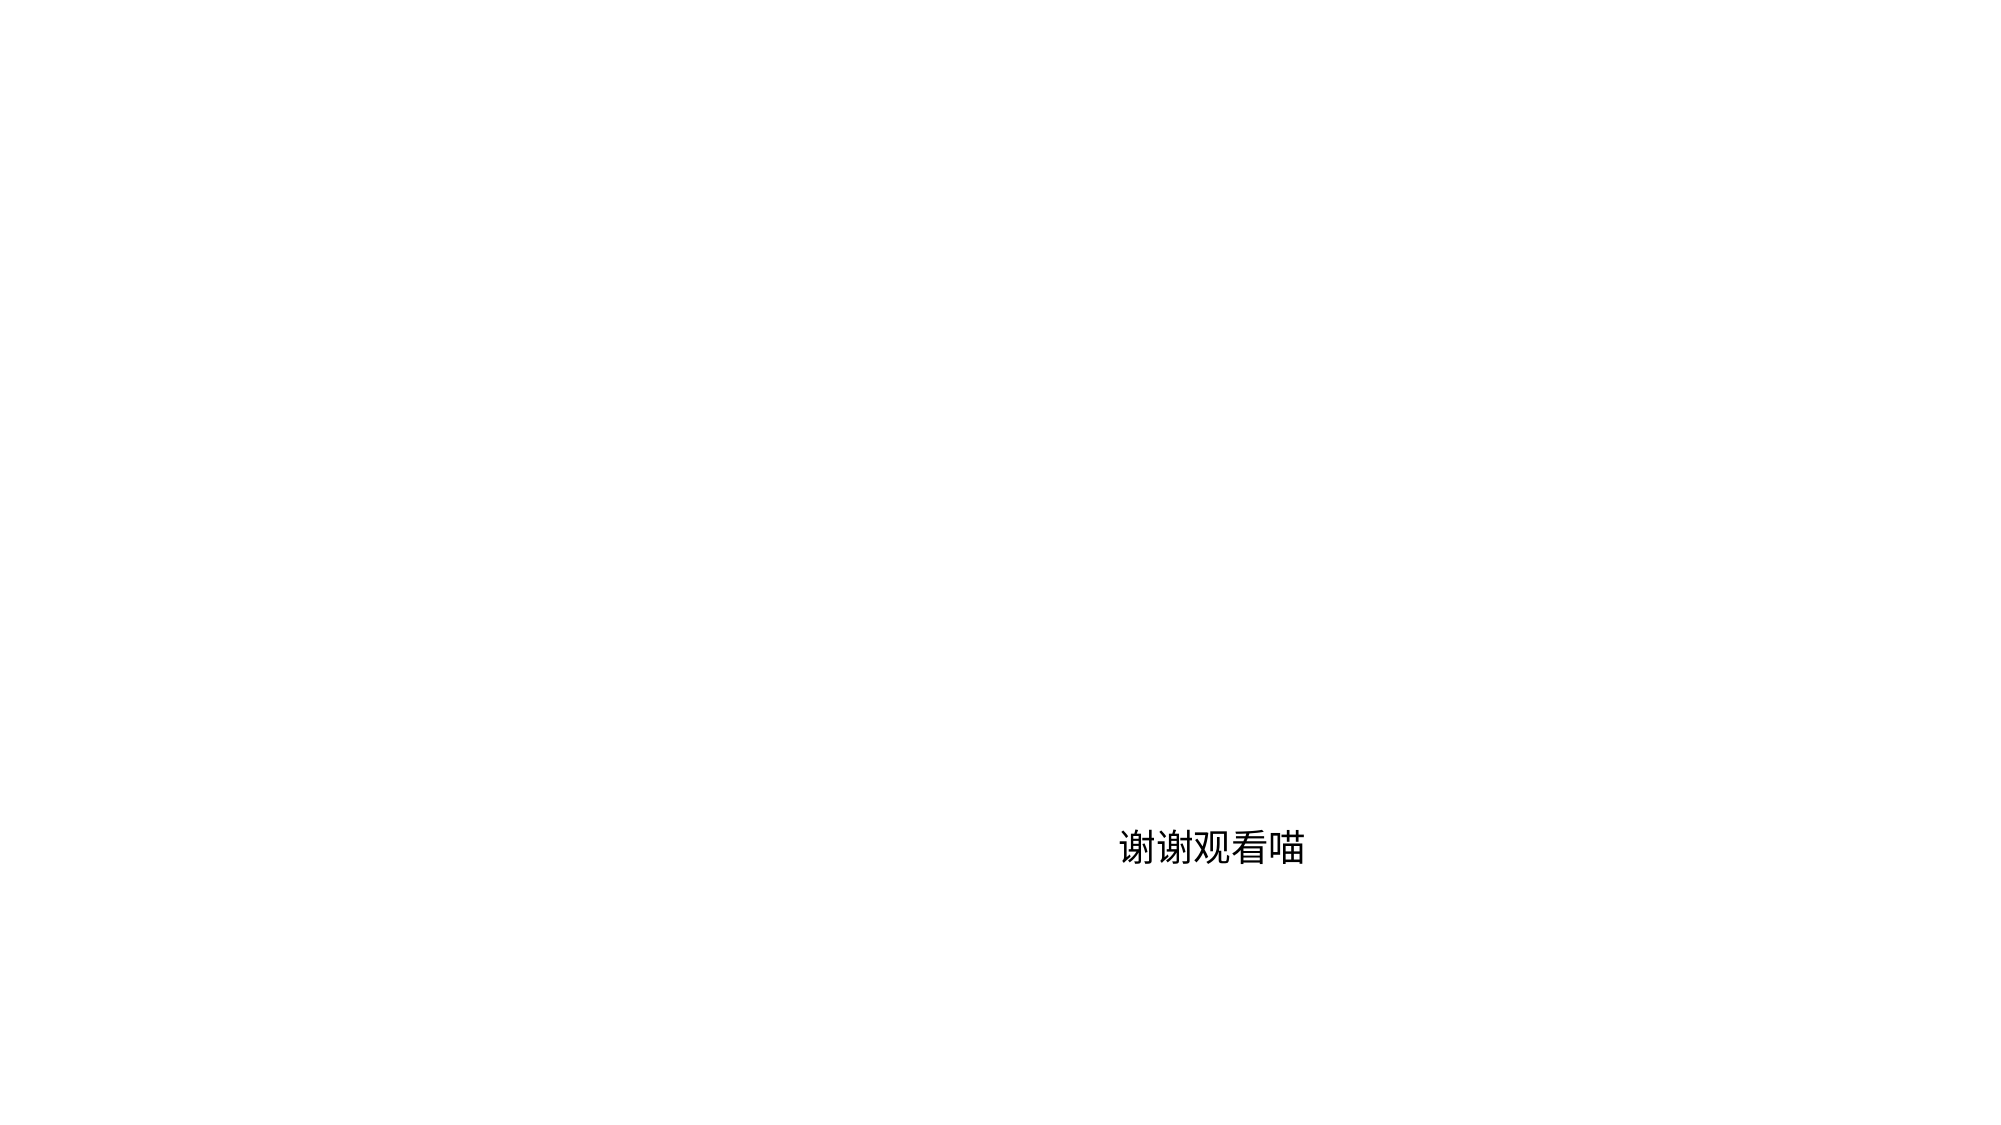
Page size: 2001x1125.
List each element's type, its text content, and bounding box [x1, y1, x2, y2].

text_box 谢谢观看喵 [1104, 816, 1574, 876]
